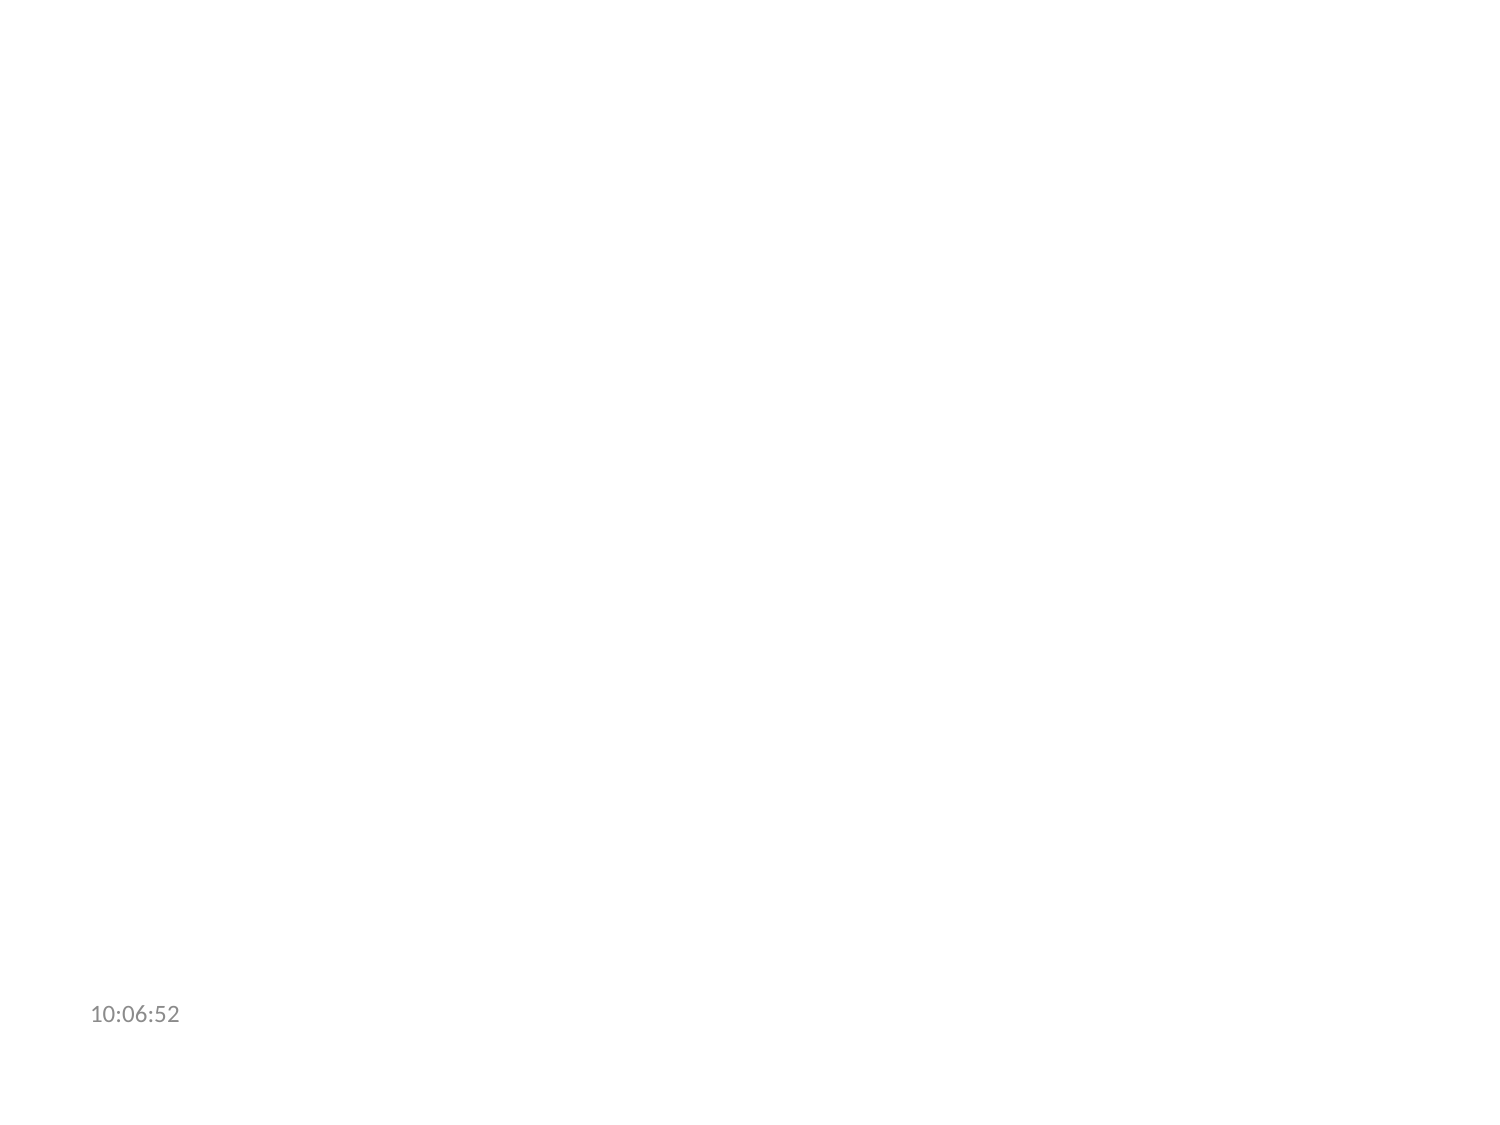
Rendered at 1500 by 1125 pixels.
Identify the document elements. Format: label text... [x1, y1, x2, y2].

text_box 15:35:09 [75, 982, 425, 1043]
